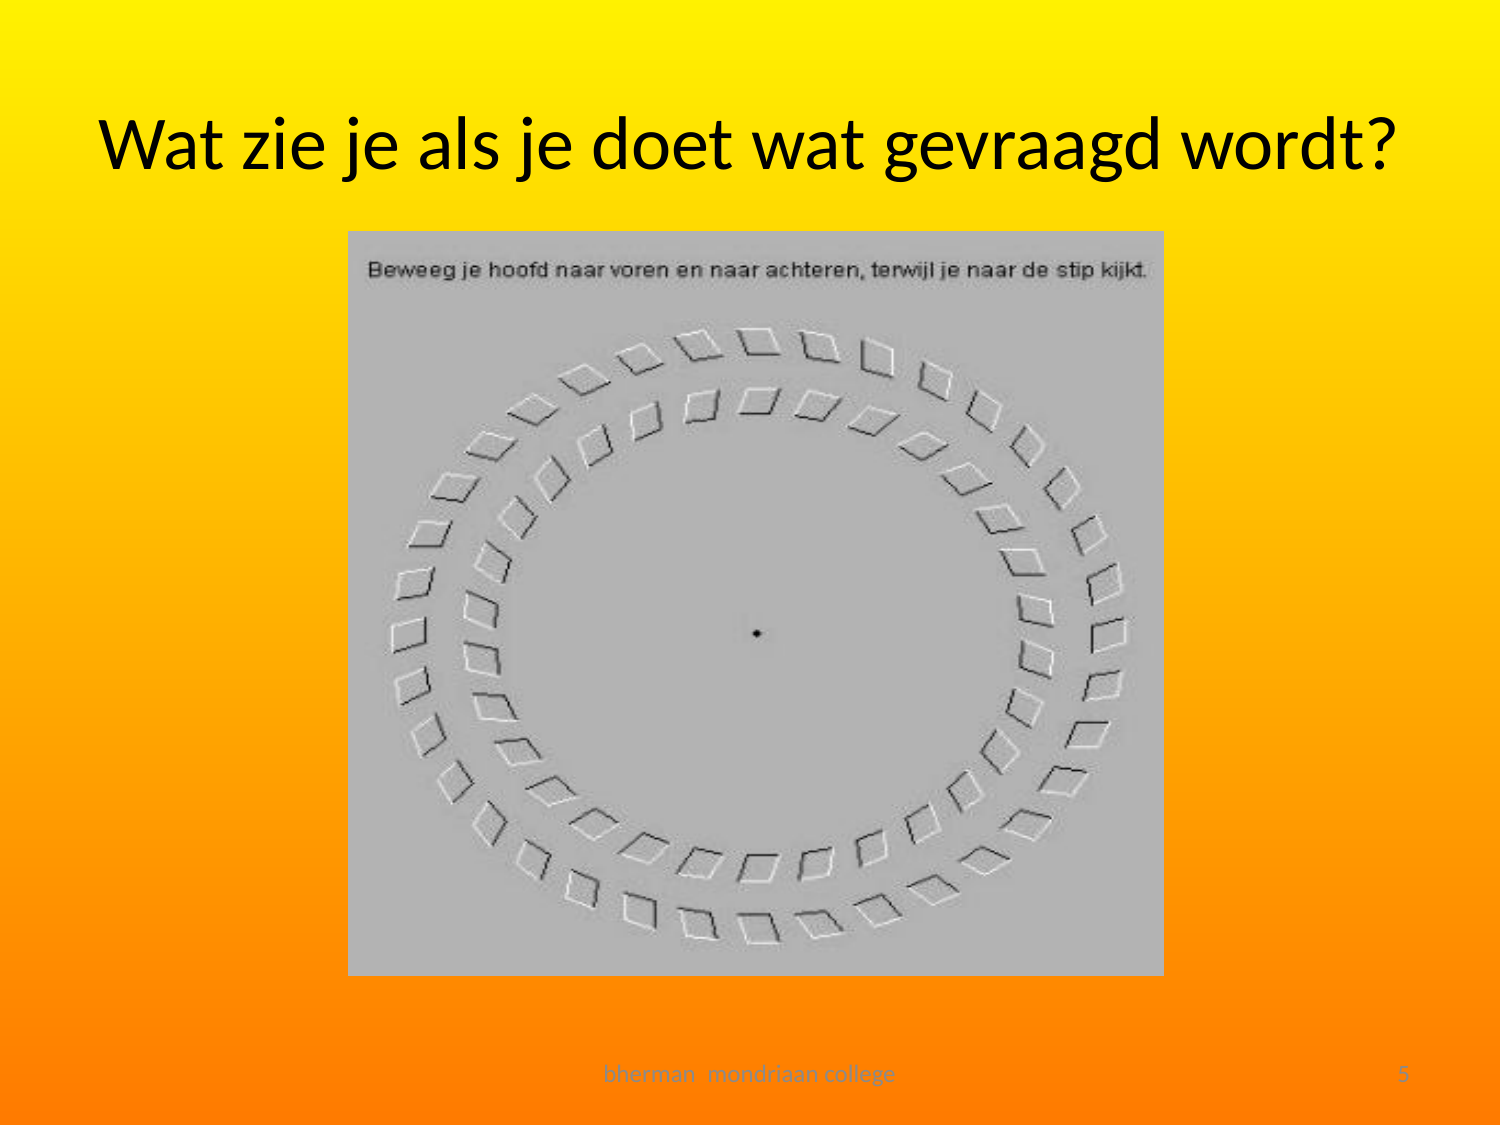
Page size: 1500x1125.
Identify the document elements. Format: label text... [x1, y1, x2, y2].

picture [348, 231, 1164, 977]
slide_number 5 [1074, 1042, 1425, 1103]
footer bherman mondriaan college [512, 1042, 988, 1103]
title Wat zie je als je doet wat gevraagd wordt? [75, 45, 1425, 233]
